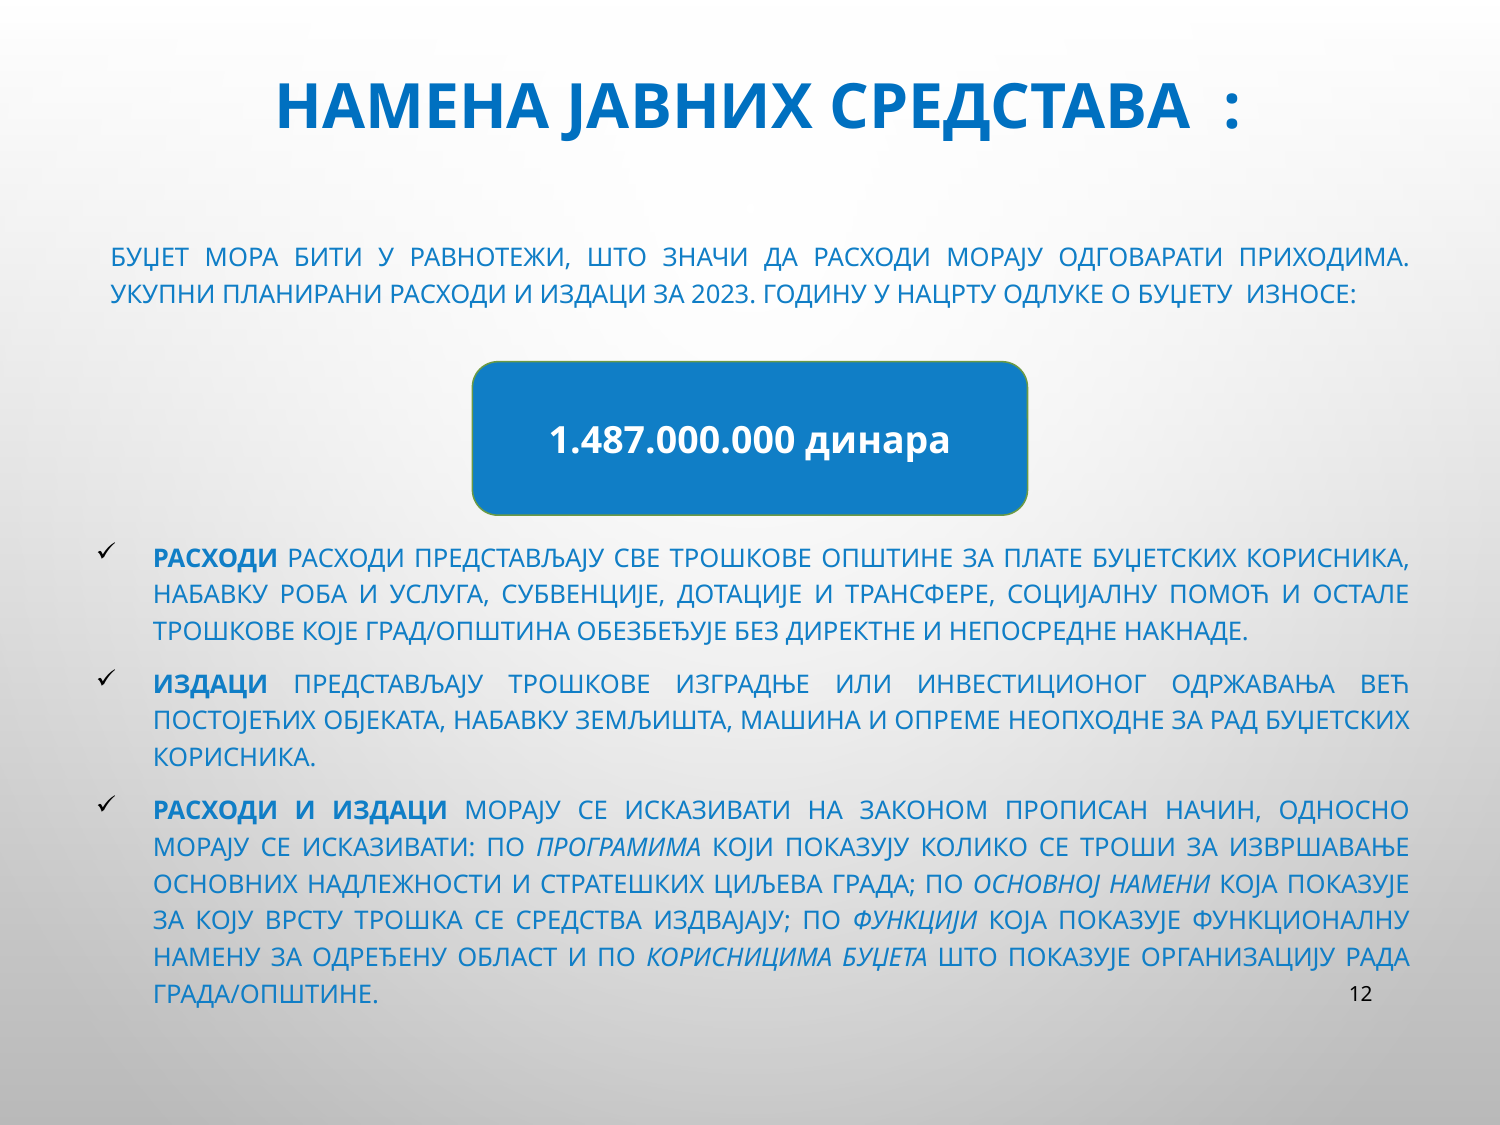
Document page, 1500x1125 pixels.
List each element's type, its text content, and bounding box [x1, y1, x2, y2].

list Буџет мора бити у равнотежи, што значи да расходи морају одговарати приходима. Укупни планирани расходи и издаци за 2023. годину у Нацрту одлуке о буџету износе: РАСХОДИ Расходи представљају све трошкове општине за плате буџетских корисника, набавку роба и услуга, субвенције, дотације и трансфере, социјалну помоћ и остале трошкове које град/општина обезбеђује без директне и непосредне накнаде. ИЗДАЦИ представљају трошкове изградње или инвестиционог одржавања већ постојећих објеката, набавку земљишта, машина и опрeме неопходне за рад буџетских корисника. РАСХОДИ И ИЗДАЦИ морају се исказивати на законом прописан начин, односно морају се исказивати: по програмима који показују колико се троши за извршавање основних надлежности и стратешких циљева града; по основној намени која показује за коју врсту трошка се средства издвајају; по функцији која показује функционалну намену за одређену област и по корисницима буџета што показује организацију рада града/општине. [75, 227, 1425, 1059]
picture [0, 0, 1500, 1125]
slide_number 12 [1293, 965, 1388, 1025]
text_box 1.487.000.000 динара [471, 360, 1029, 516]
title НАМЕНА јавнИХ средстАва : [75, 45, 1425, 173]
